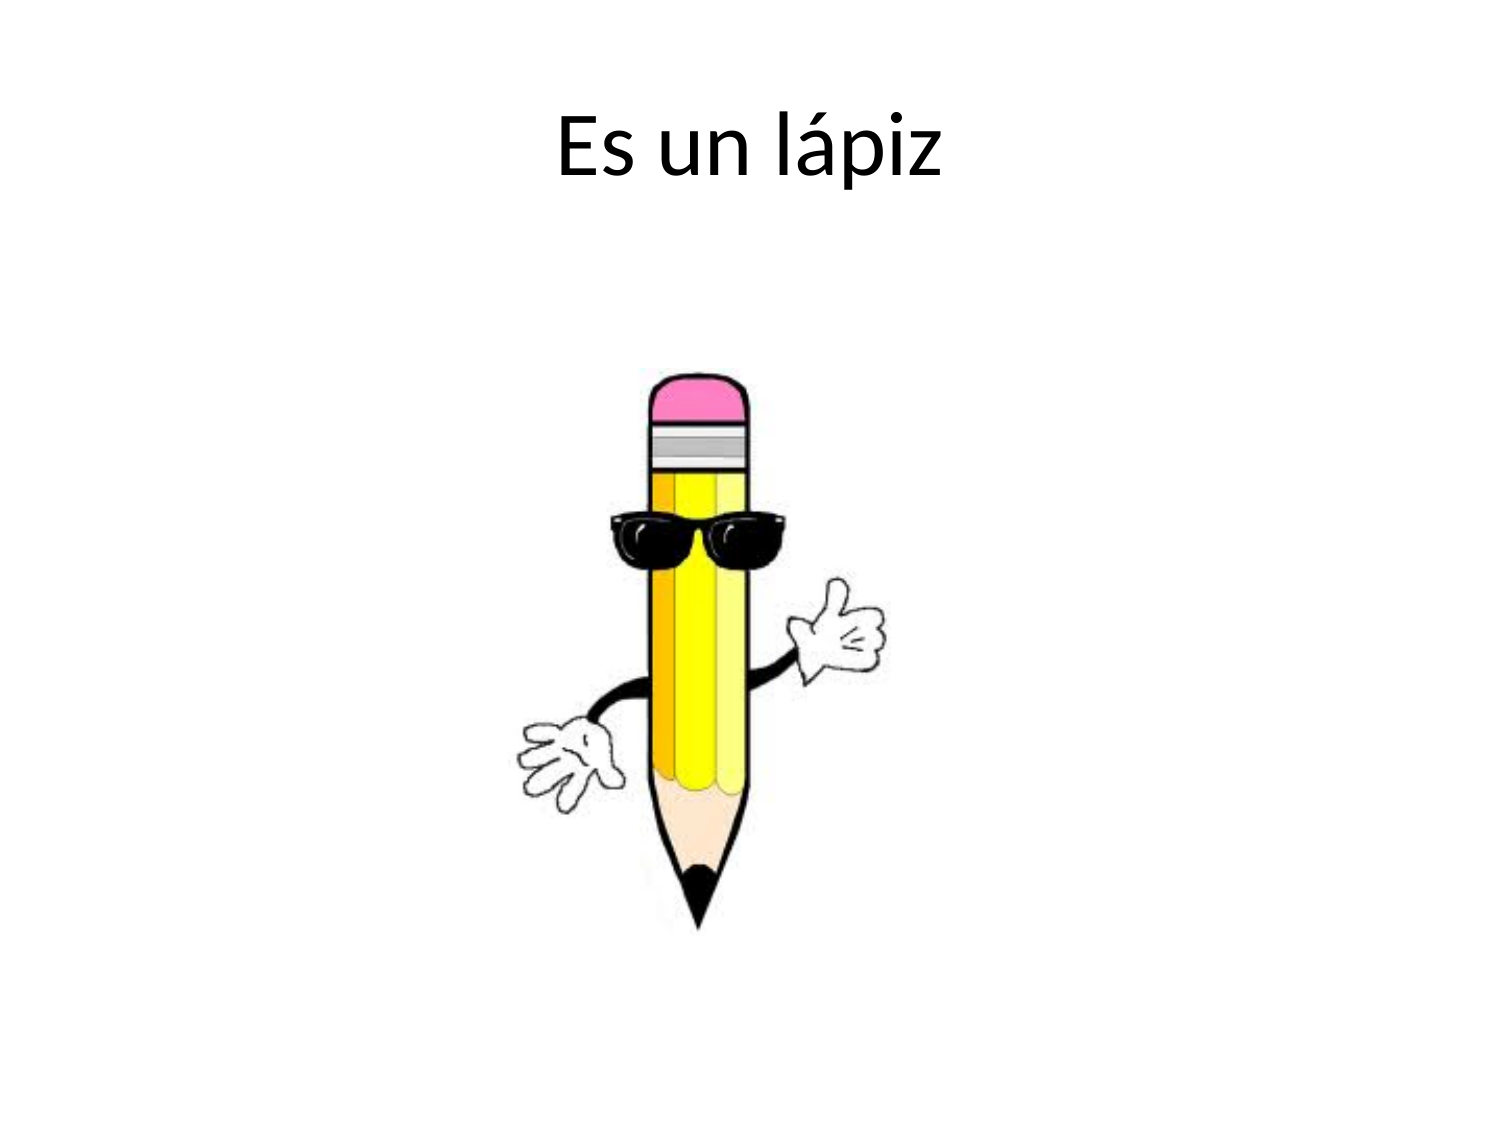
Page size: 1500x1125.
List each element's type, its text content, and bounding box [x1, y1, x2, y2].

title Es un lápiz [75, 45, 1425, 233]
picture [506, 368, 891, 938]
